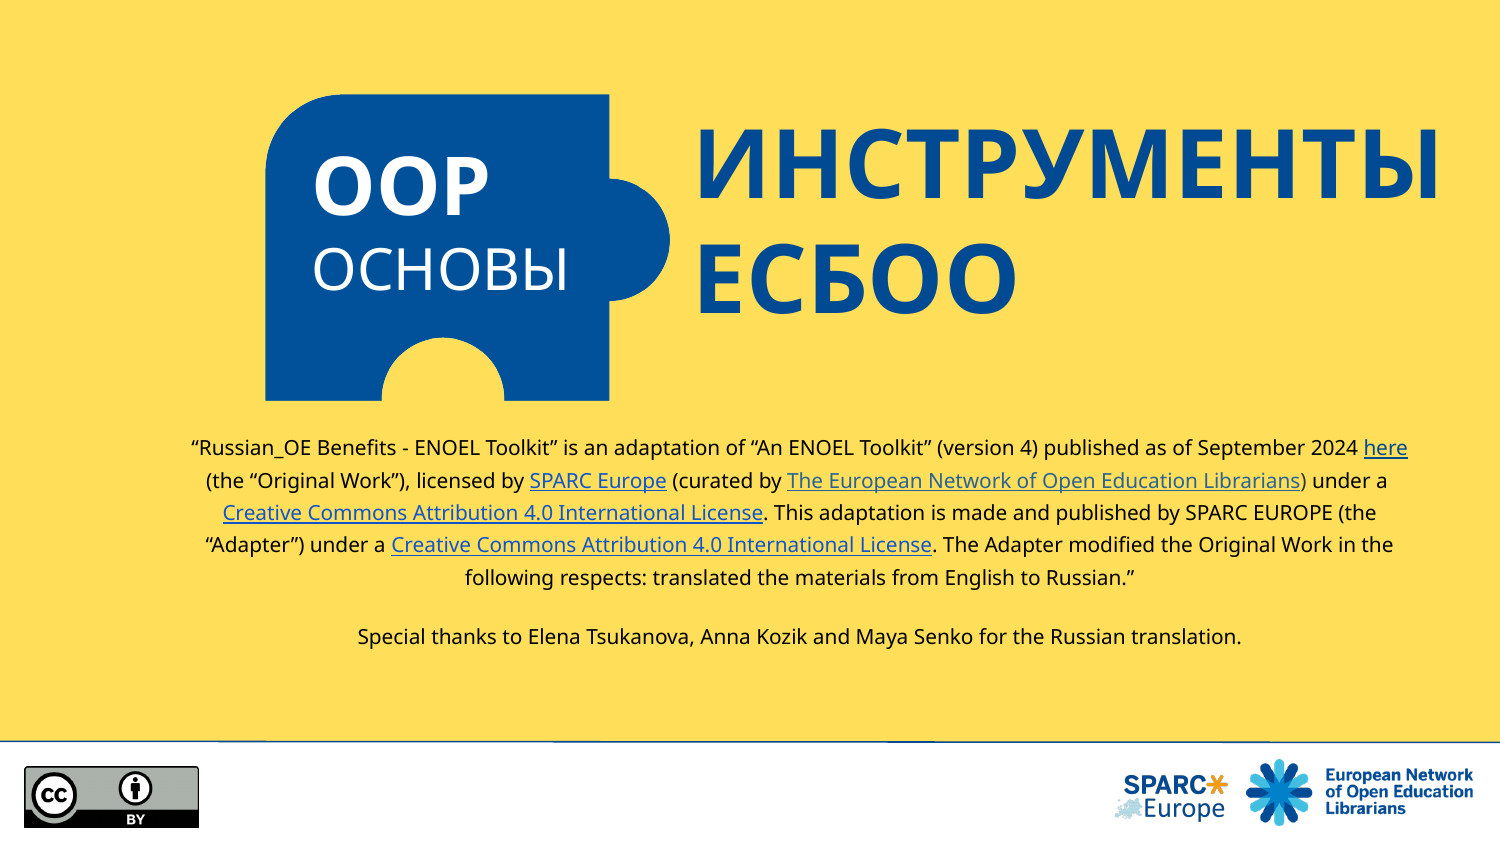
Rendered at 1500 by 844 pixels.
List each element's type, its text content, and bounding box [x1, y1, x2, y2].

text_box [0, 750, 1500, 844]
picture [1246, 759, 1473, 826]
text_box “Russian_OE Benefits - ENOEL Toolkit” is an adaptation of “An ENOEL Toolkit” (version 4) published as of September 2024 here (the “Original Work”), licensed by SPARC Europe (curated by The European Network of Open Education Librarians) under a Creative Commons Attribution 4.0 International License. This adaptation is made and published by SPARC EUROPE (the “Adapter”) under a Creative Commons Attribution 4.0 International License. The Adapter modified the Original Work in the following respects: translated the materials from English to Russian.” Special thanks to Elena Tsukanova, Anna Kozik and Maya Senko for the Russian translation. [160, 415, 1440, 664]
text_box OOP ОСНОВЫ [674, 115, 913, 321]
text_box ИНСТРУМЕНТЫ ЕСБОО [677, 87, 1488, 348]
picture [264, 93, 670, 402]
picture [24, 765, 199, 828]
picture [1114, 757, 1232, 824]
